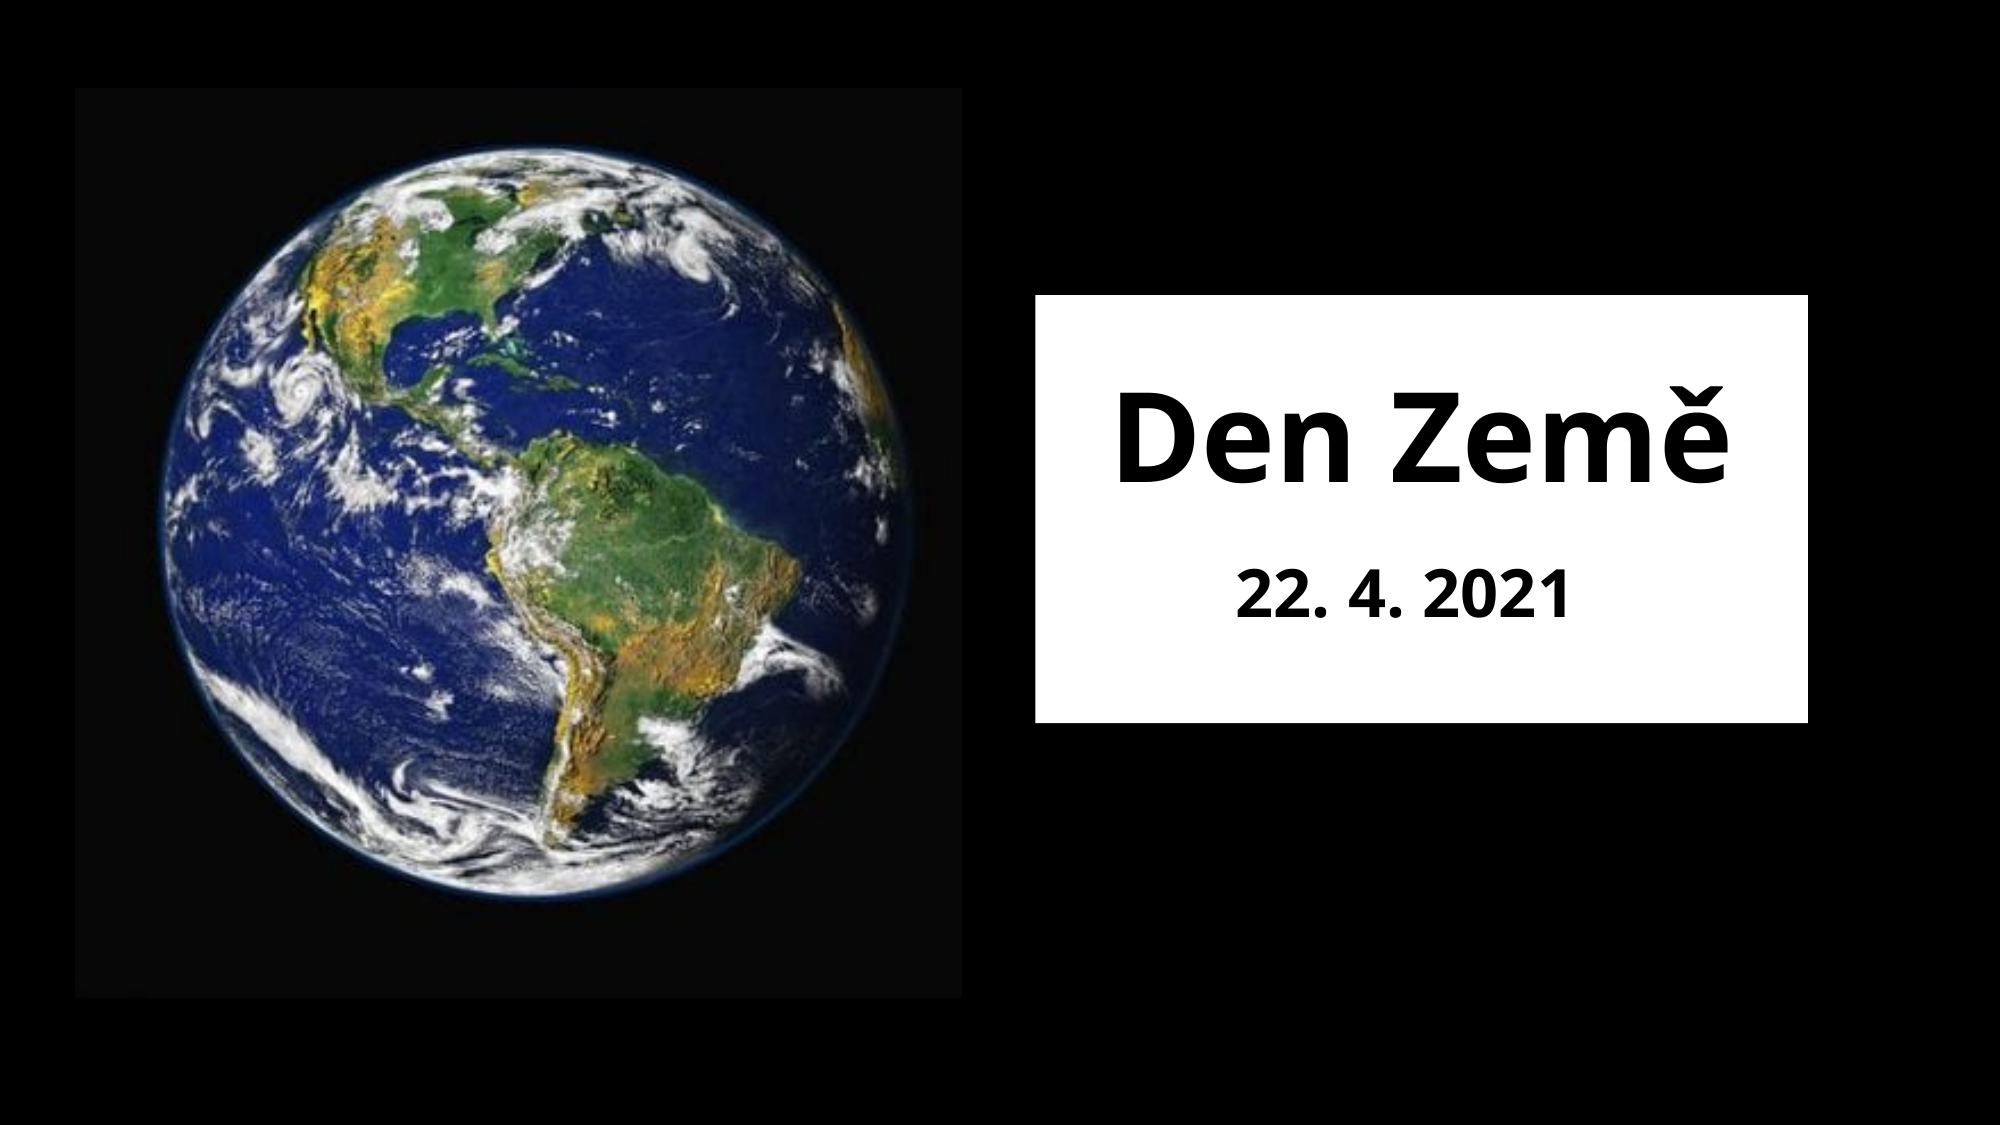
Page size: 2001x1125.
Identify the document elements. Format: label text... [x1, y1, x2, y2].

title Den Země 22. 4. 2021 [1035, 295, 1808, 724]
picture [75, 88, 962, 998]
